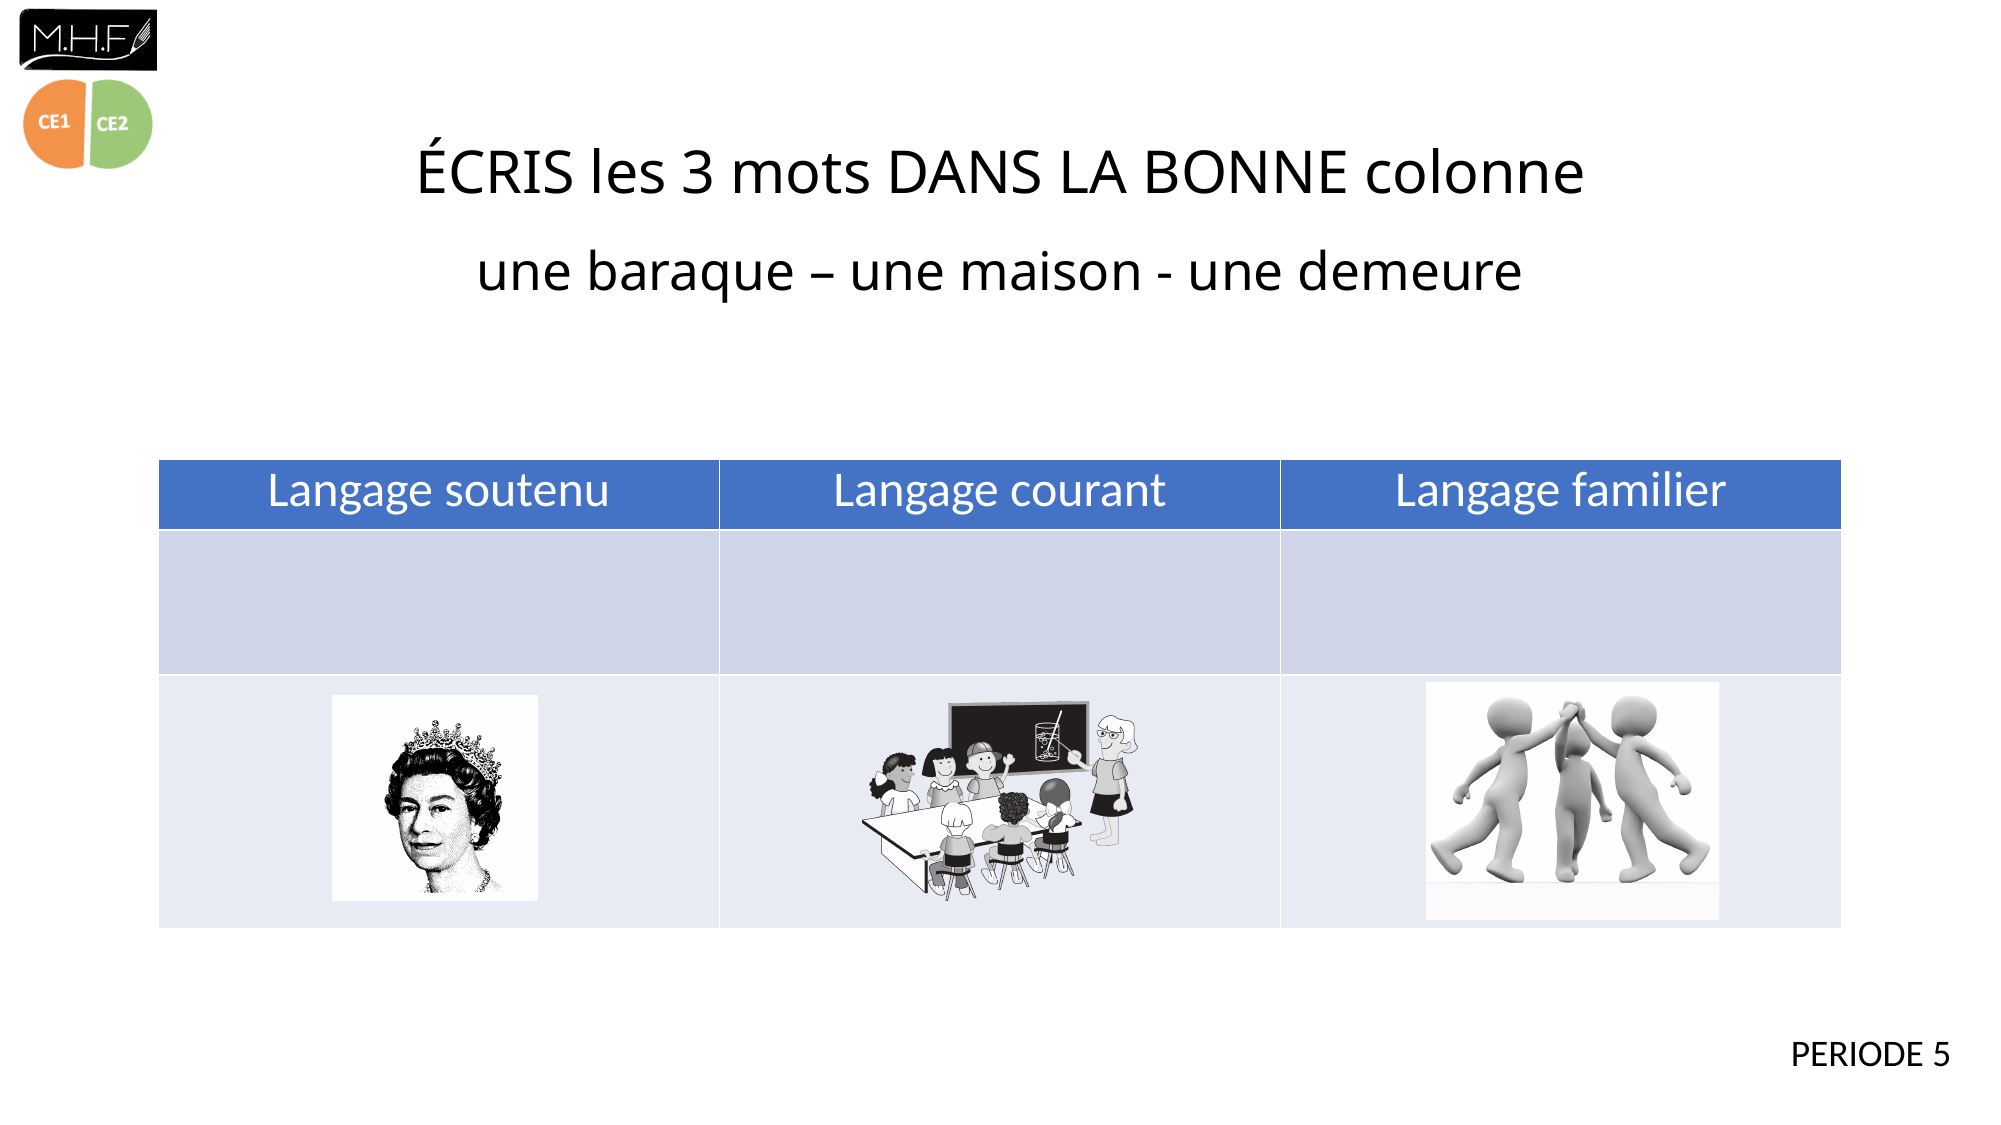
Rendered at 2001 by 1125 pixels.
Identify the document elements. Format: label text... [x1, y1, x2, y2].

table_cell [720, 676, 1280, 928]
picture [1425, 682, 1720, 920]
table_cell [720, 531, 1280, 674]
picture [1, 7, 177, 206]
text_box PERIODE 5 [1362, 1021, 1967, 1082]
table_cell [159, 531, 719, 674]
table_header Langage courant [720, 460, 1280, 529]
table_cell [1281, 531, 1841, 674]
picture [332, 695, 538, 901]
table_header Langage soutenu [159, 460, 719, 529]
picture [862, 701, 1138, 901]
table_cell [1281, 676, 1841, 928]
table_header Langage familier [1281, 460, 1841, 529]
title ÉCRIS les 3 mots DANS LA BONNE colonne une baraque – une maison - une demeure [125, 102, 1875, 415]
table_cell [159, 676, 719, 928]
